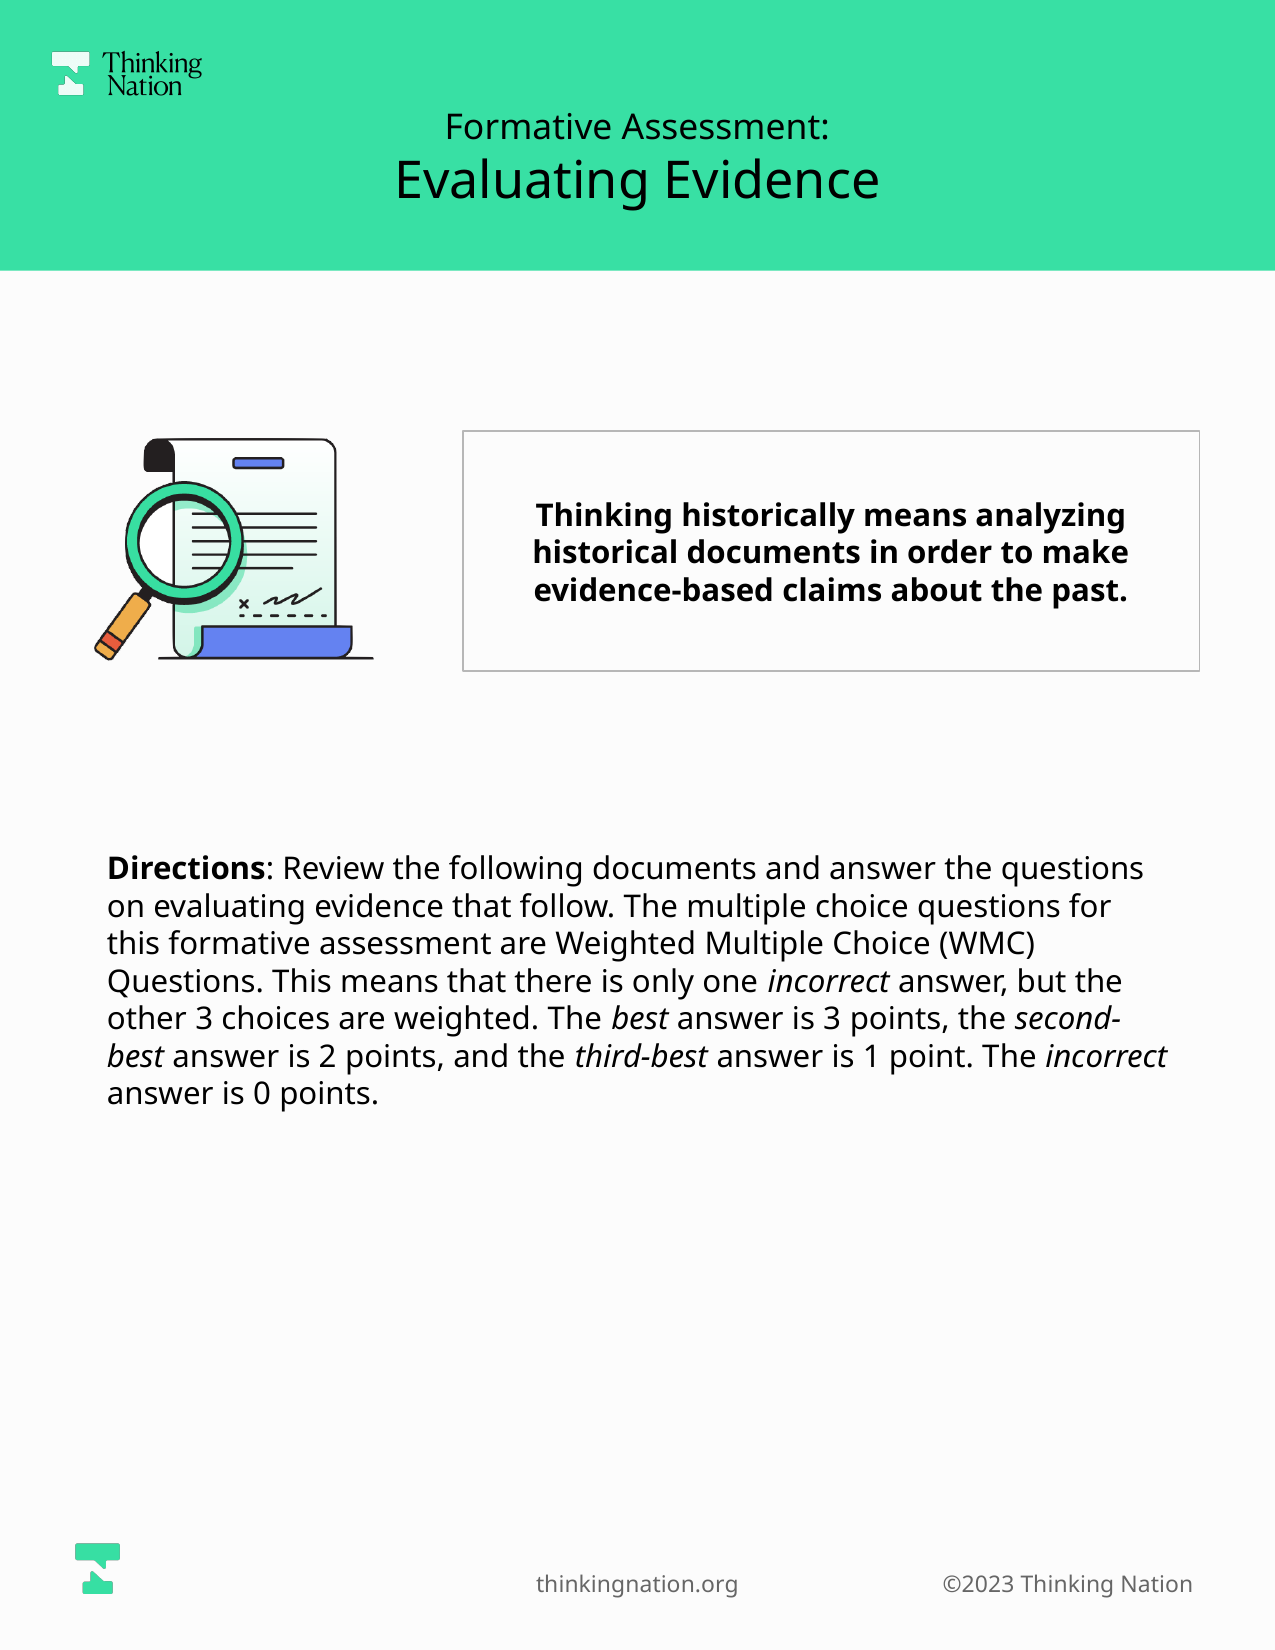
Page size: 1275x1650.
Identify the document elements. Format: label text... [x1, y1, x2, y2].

text_box ©2023 Thinking Nation [907, 1553, 1210, 1605]
text_box thinkingnation.org [486, 1553, 789, 1605]
picture [35, 37, 207, 109]
text_box Directions: Review the following documents and answer the questions on evaluating evidence that follow. The multiple choice questions for this formative assessment are Weighted Multiple Choice (WMC) Questions. This means that there is only one incorrect answer, but the other 3 choices are weighted. The best answer is 3 points, the second-best answer is 2 points, and the third-best answer is 1 point. The incorrect answer is 0 points. [87, 831, 1187, 1128]
picture [75, 390, 392, 708]
picture [62, 1533, 133, 1604]
text_box Formative Assessment: Evaluating Evidence [0, 0, 1275, 271]
text_box Thinking historically means analyzing historical documents in order to make evidence-based claims about the past. [462, 431, 1200, 672]
